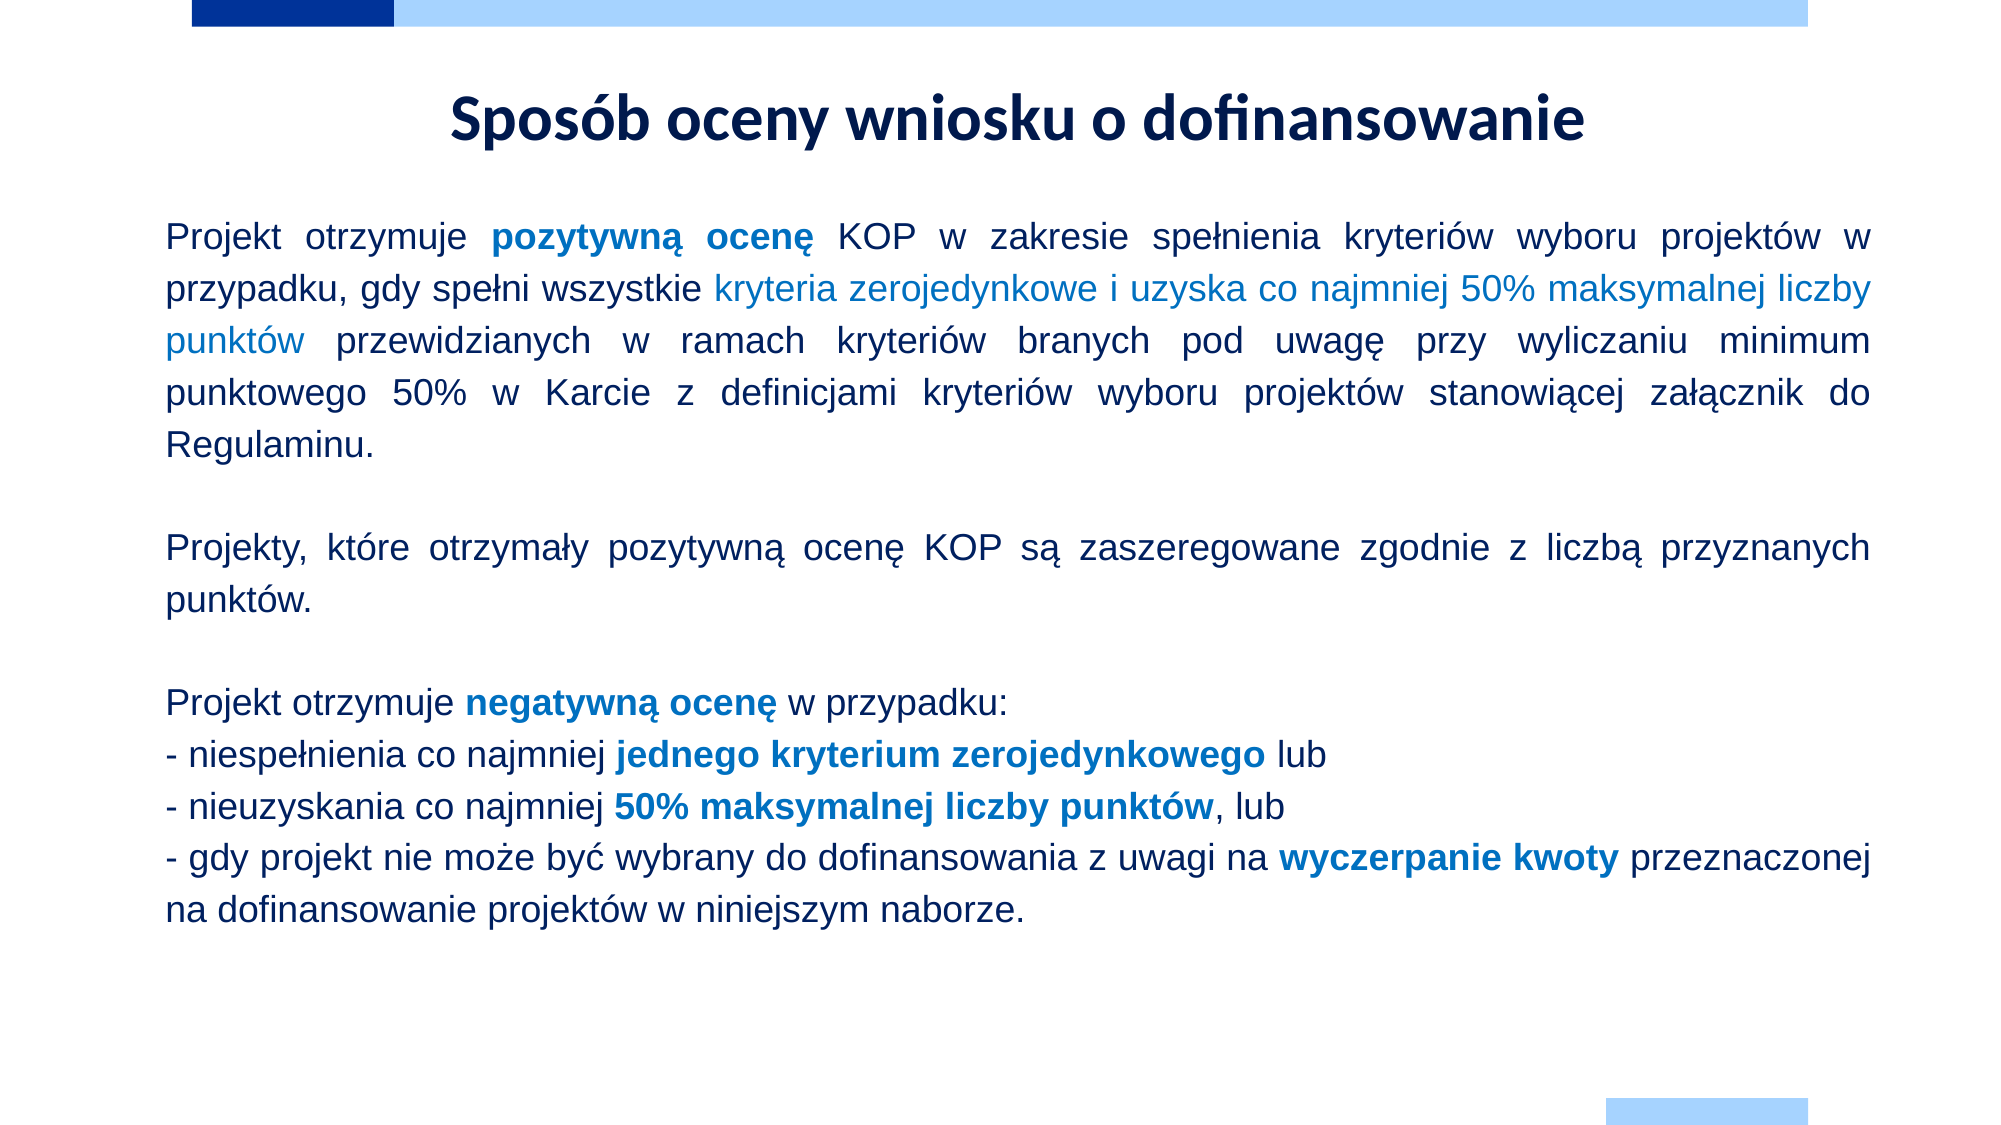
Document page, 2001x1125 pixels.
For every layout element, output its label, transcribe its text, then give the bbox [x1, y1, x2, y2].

text_box Projekt otrzymuje pozytywną ocenę KOP w zakresie spełnienia kryteriów wyboru projektów w przypadku, gdy spełni wszystkie kryteria zerojedynkowe i uzyska co najmniej 50% maksymalnej liczby punktów przewidzianych w ramach kryteriów branych pod uwagę przy wyliczaniu minimum punktowego 50% w Karcie z definicjami kryteriów wyboru projektów stanowiącej załącznik do Regulaminu. Projekty, które otrzymały pozytywną ocenę KOP są zaszeregowane zgodnie z liczbą przyznanych punktów. Projekt otrzymuje negatywną ocenę w przypadku: - niespełnienia co najmniej jednego kryterium zerojedynkowego lub - nieuzyskania co najmniej 50% maksymalnej liczby punktów, lub - gdy projekt nie może być wybrany do dofinansowania z uwagi na wyczerpanie kwoty przeznaczonej na dofinansowanie projektów w niniejszym naborze. [150, 198, 1886, 938]
text_box Sposób oceny wniosku o dofinansowanie [131, 66, 1906, 161]
